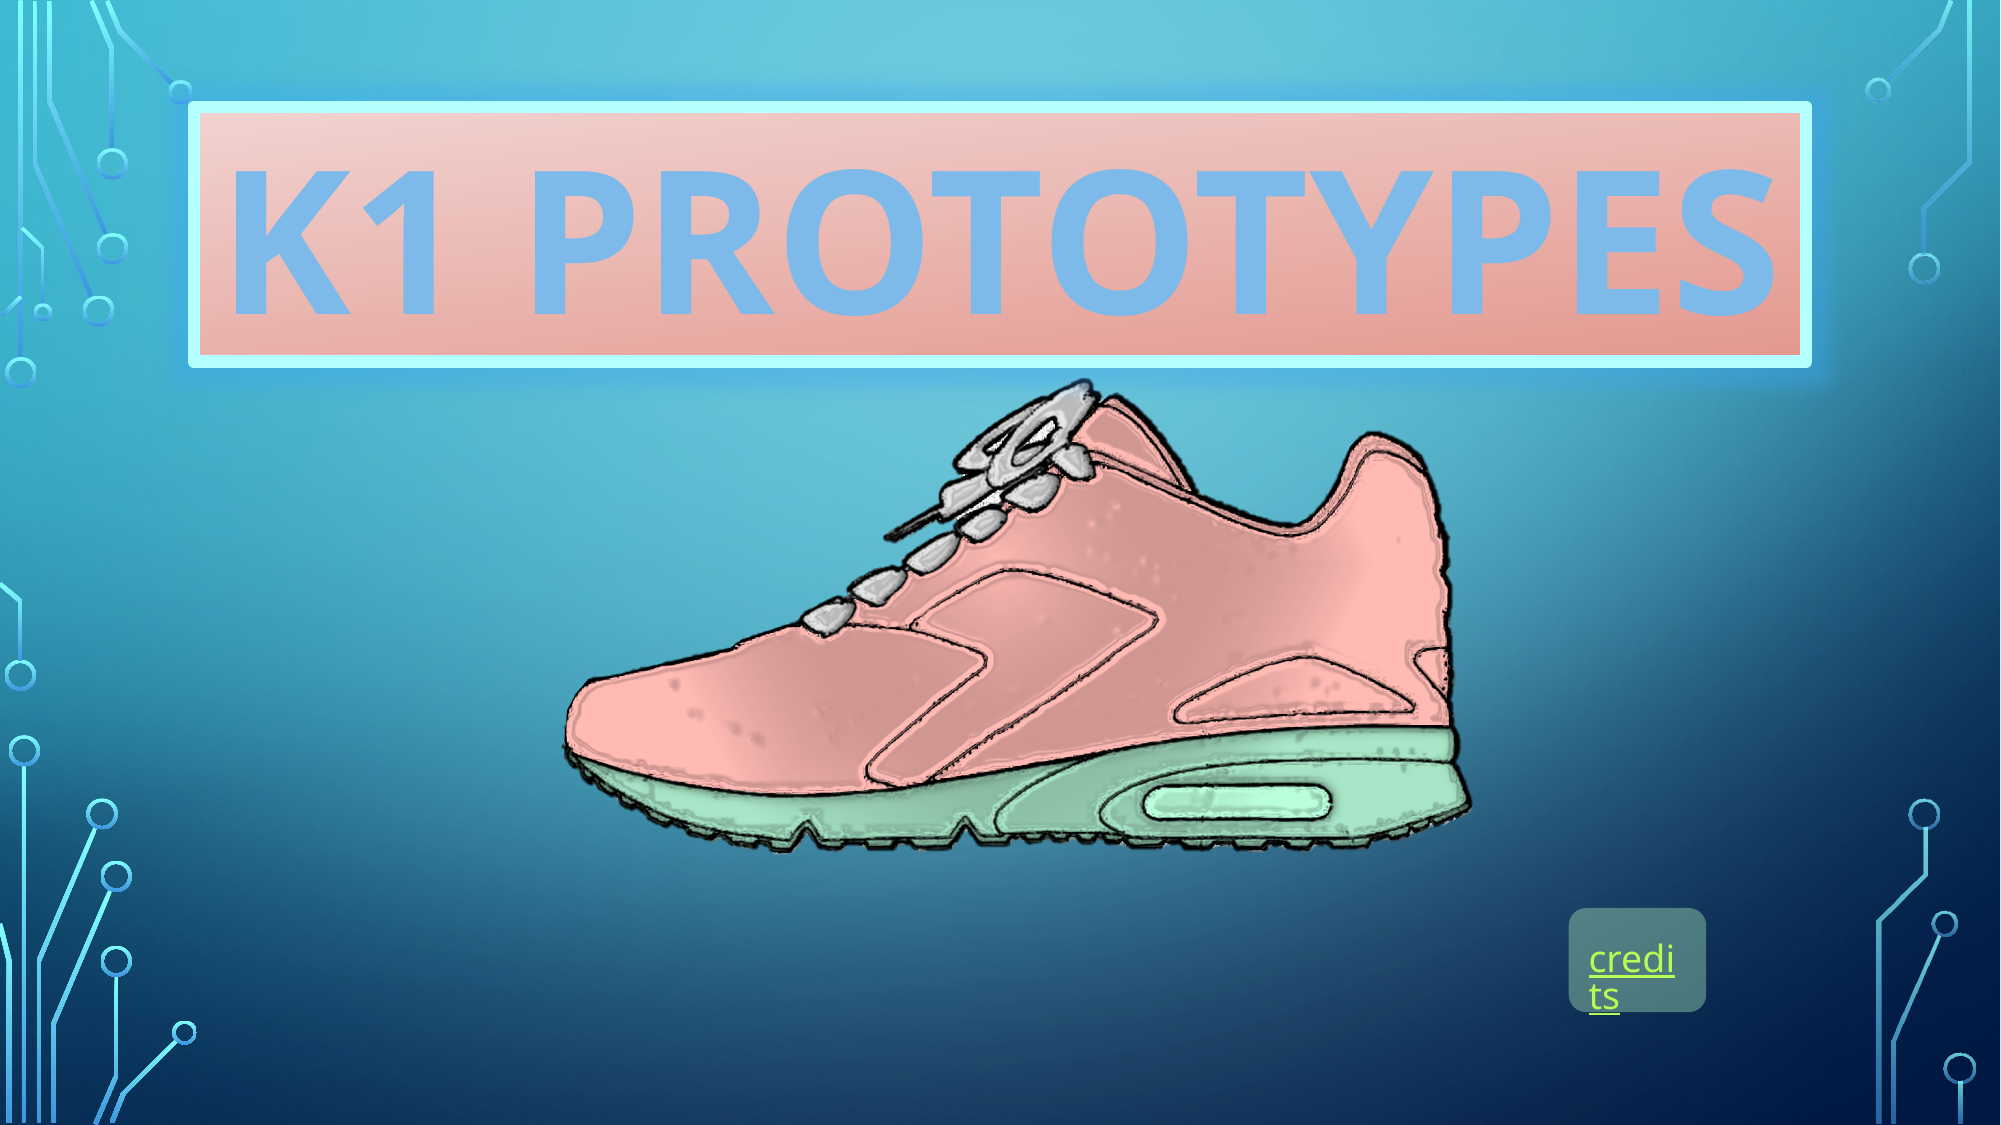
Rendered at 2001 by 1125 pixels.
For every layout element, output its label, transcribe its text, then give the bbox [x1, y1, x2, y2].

picture [362, 186, 1638, 939]
text_box credits [1568, 907, 1707, 1013]
text_box K1 PROTOTYPES [193, 106, 1807, 362]
